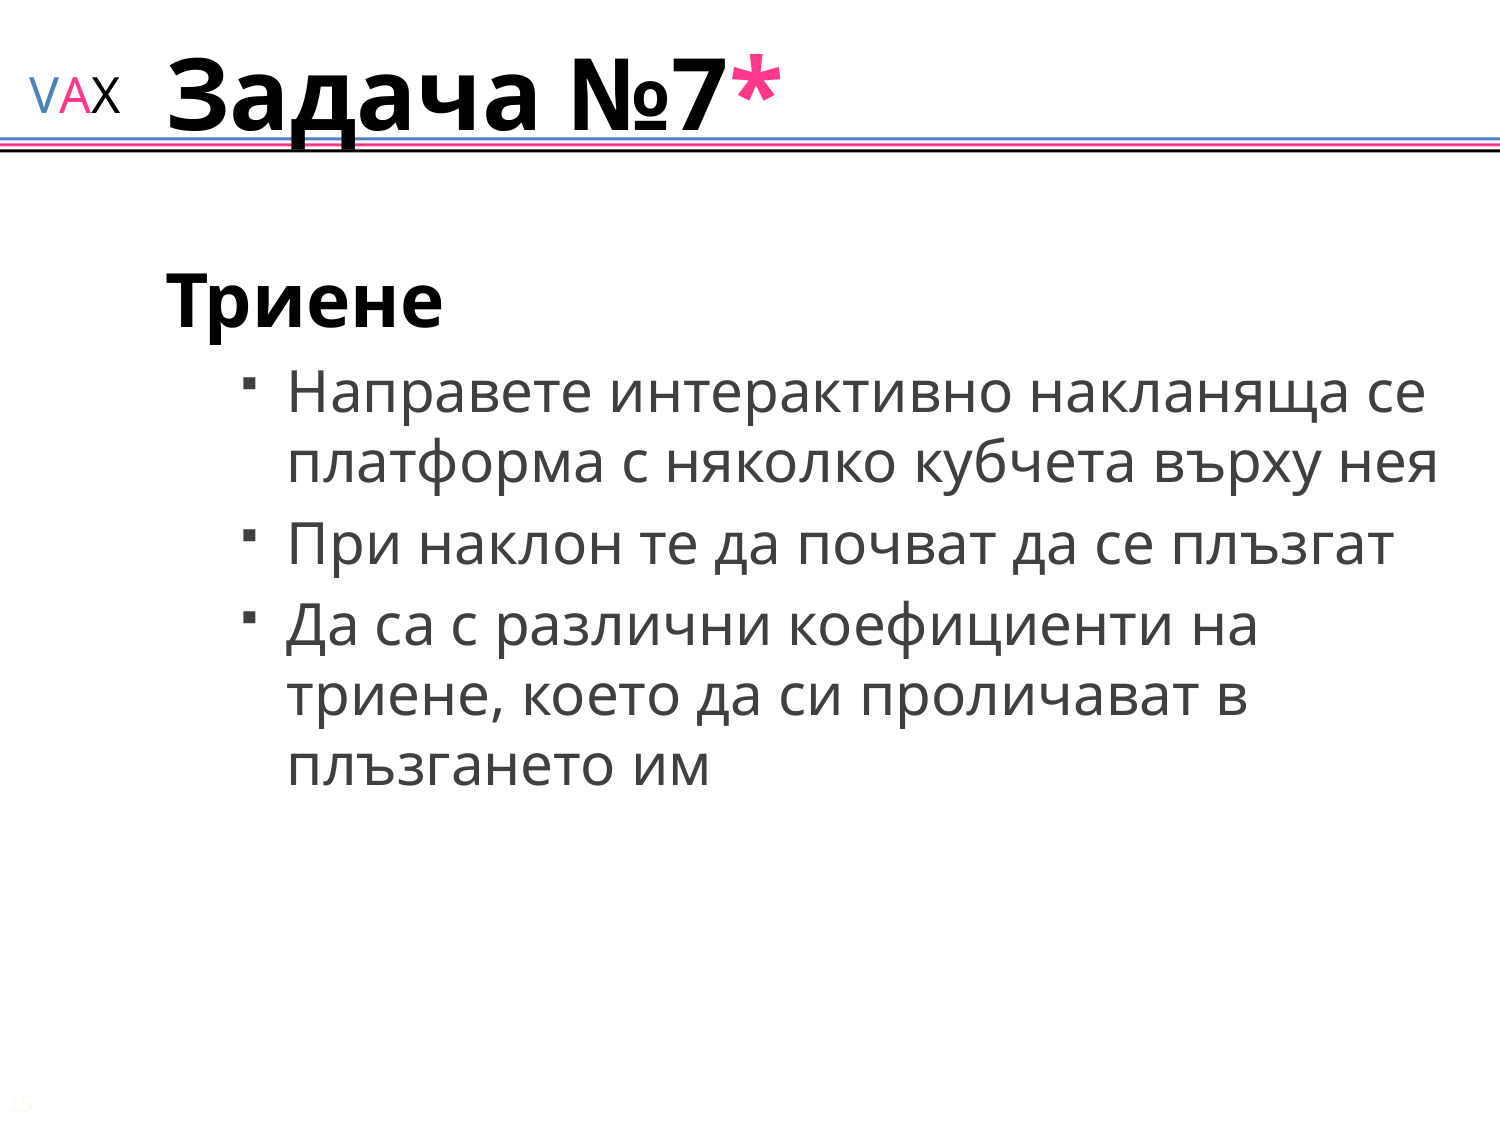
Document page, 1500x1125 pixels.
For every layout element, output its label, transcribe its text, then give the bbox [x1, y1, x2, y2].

list Триене Направете интерактивно накланяща се платформа с няколко кубчета върху нея При наклон те да почват да се плъзгат Да са с различни коефициенти на триене, което да си проличават в плъзгането им [150, 200, 1488, 1113]
title Задача №7* [0, 37, 1500, 144]
